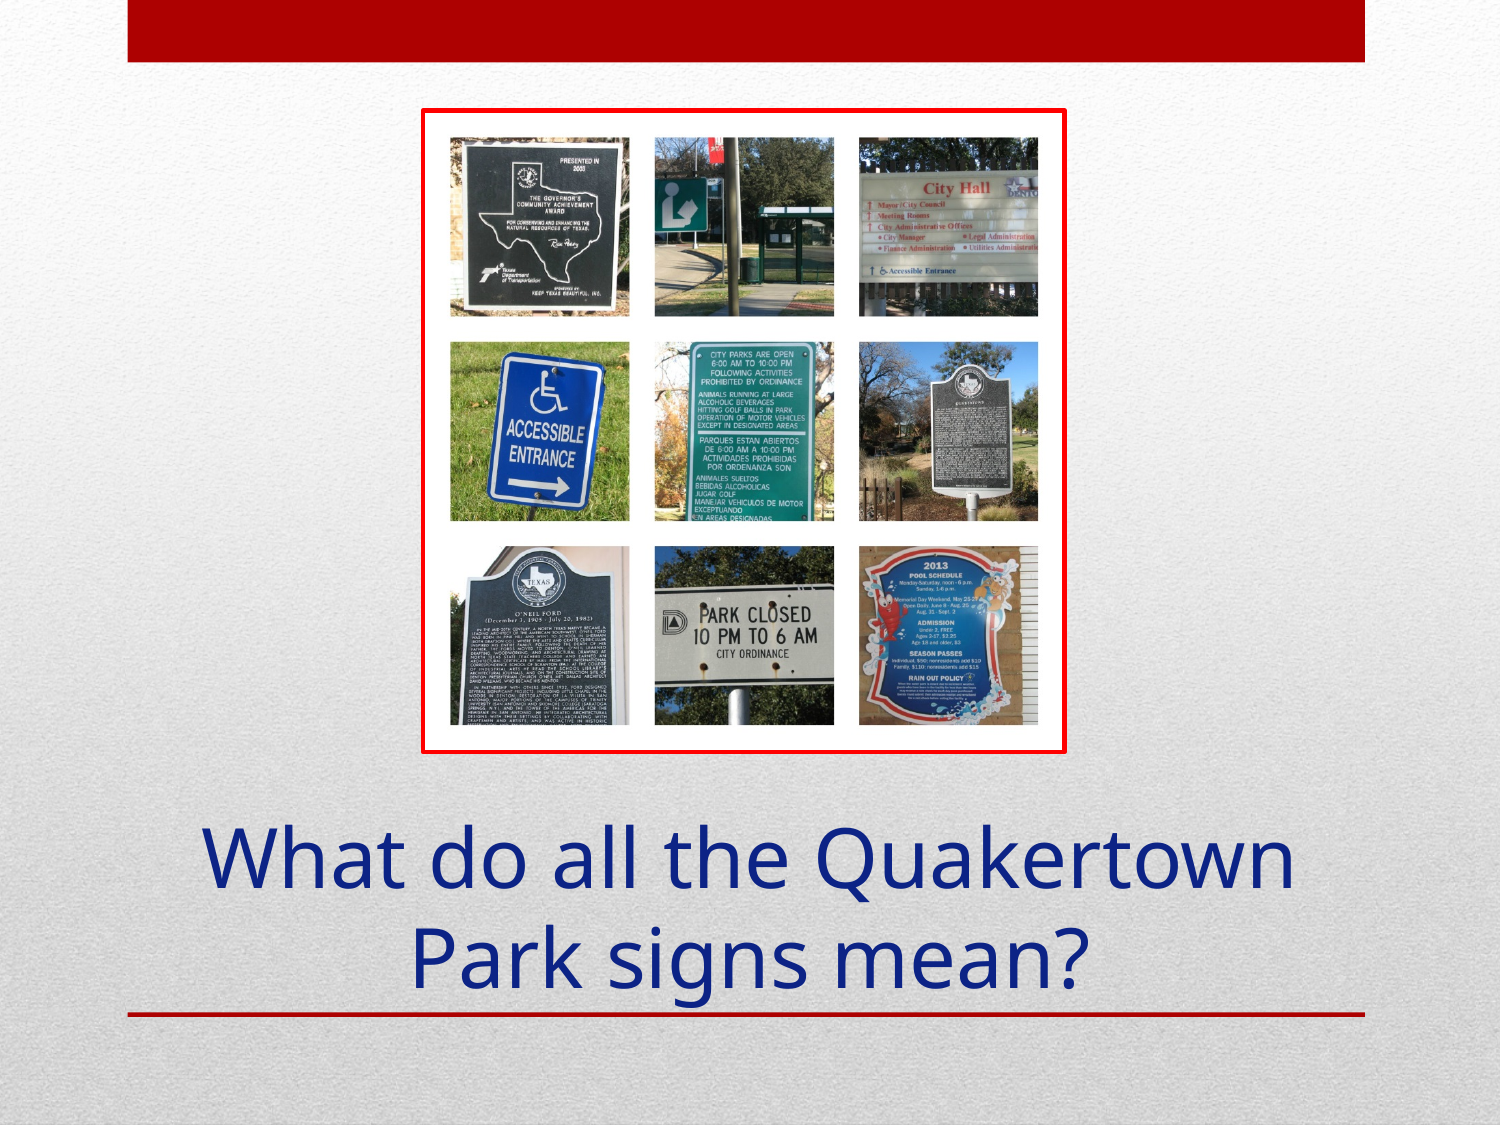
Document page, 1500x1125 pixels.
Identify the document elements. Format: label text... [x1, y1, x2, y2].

title What do all the Quakertown Park signs mean? [125, 750, 1375, 1013]
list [424, 111, 1064, 751]
